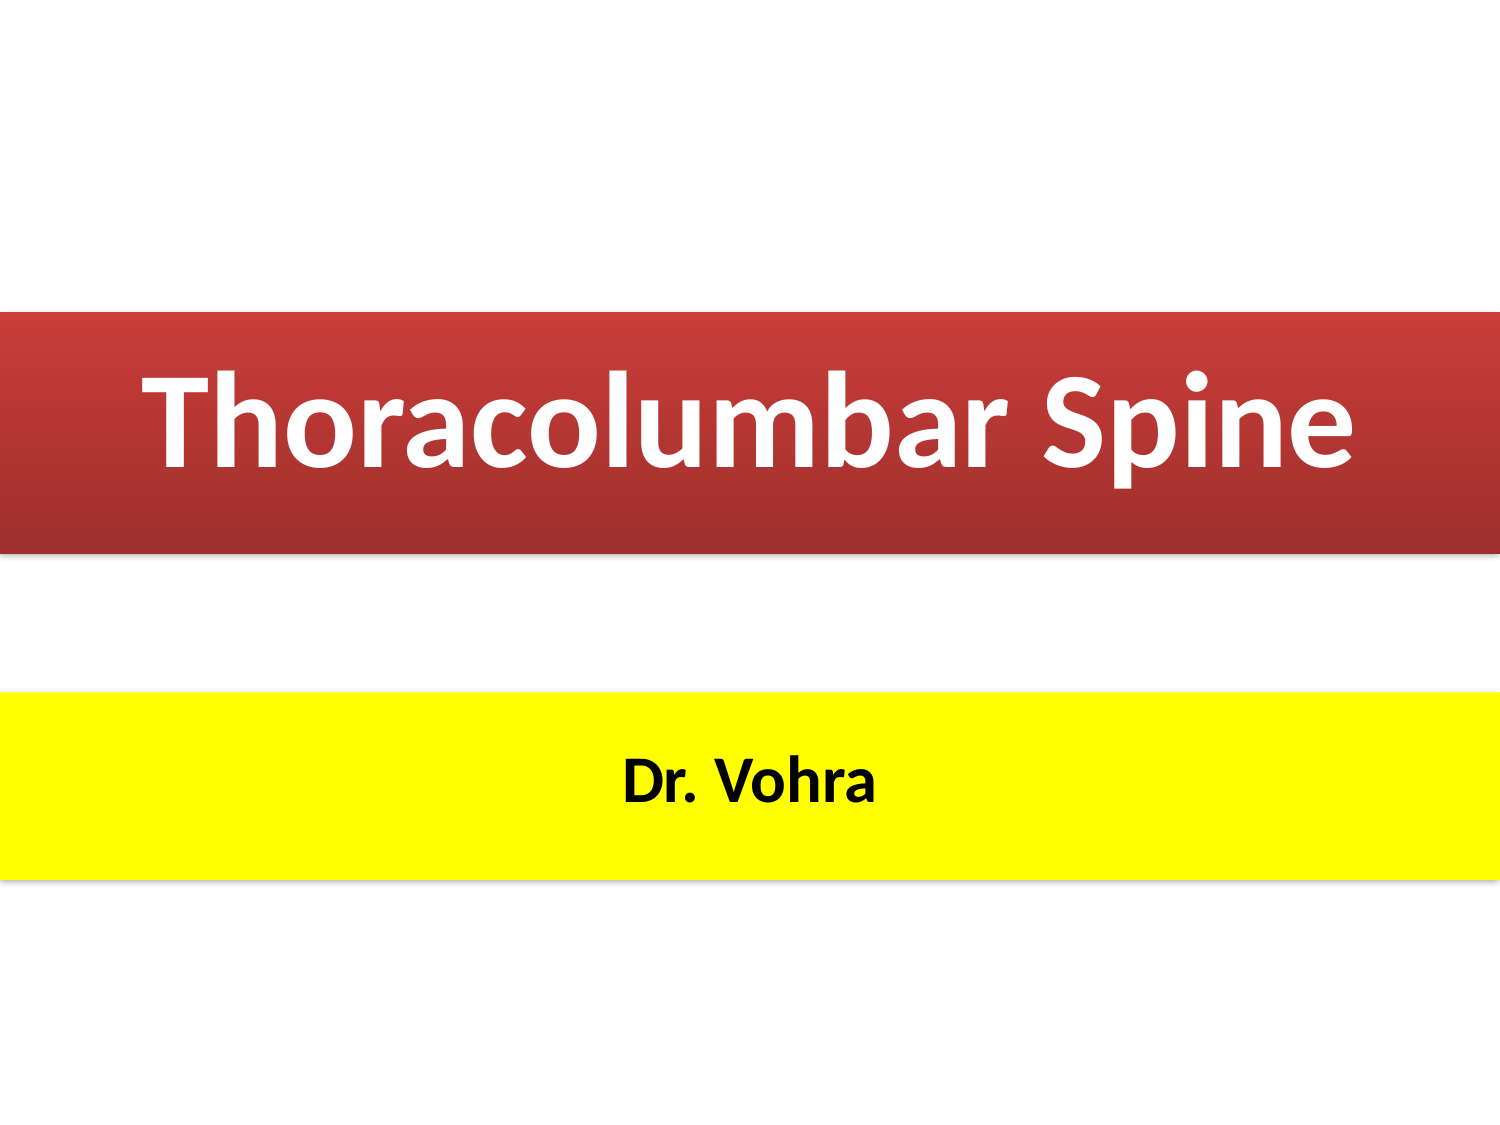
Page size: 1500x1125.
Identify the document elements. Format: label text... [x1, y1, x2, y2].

title Thoracolumbar Spine [0, 312, 1500, 554]
subtitle Dr. Vohra [0, 692, 1500, 880]
